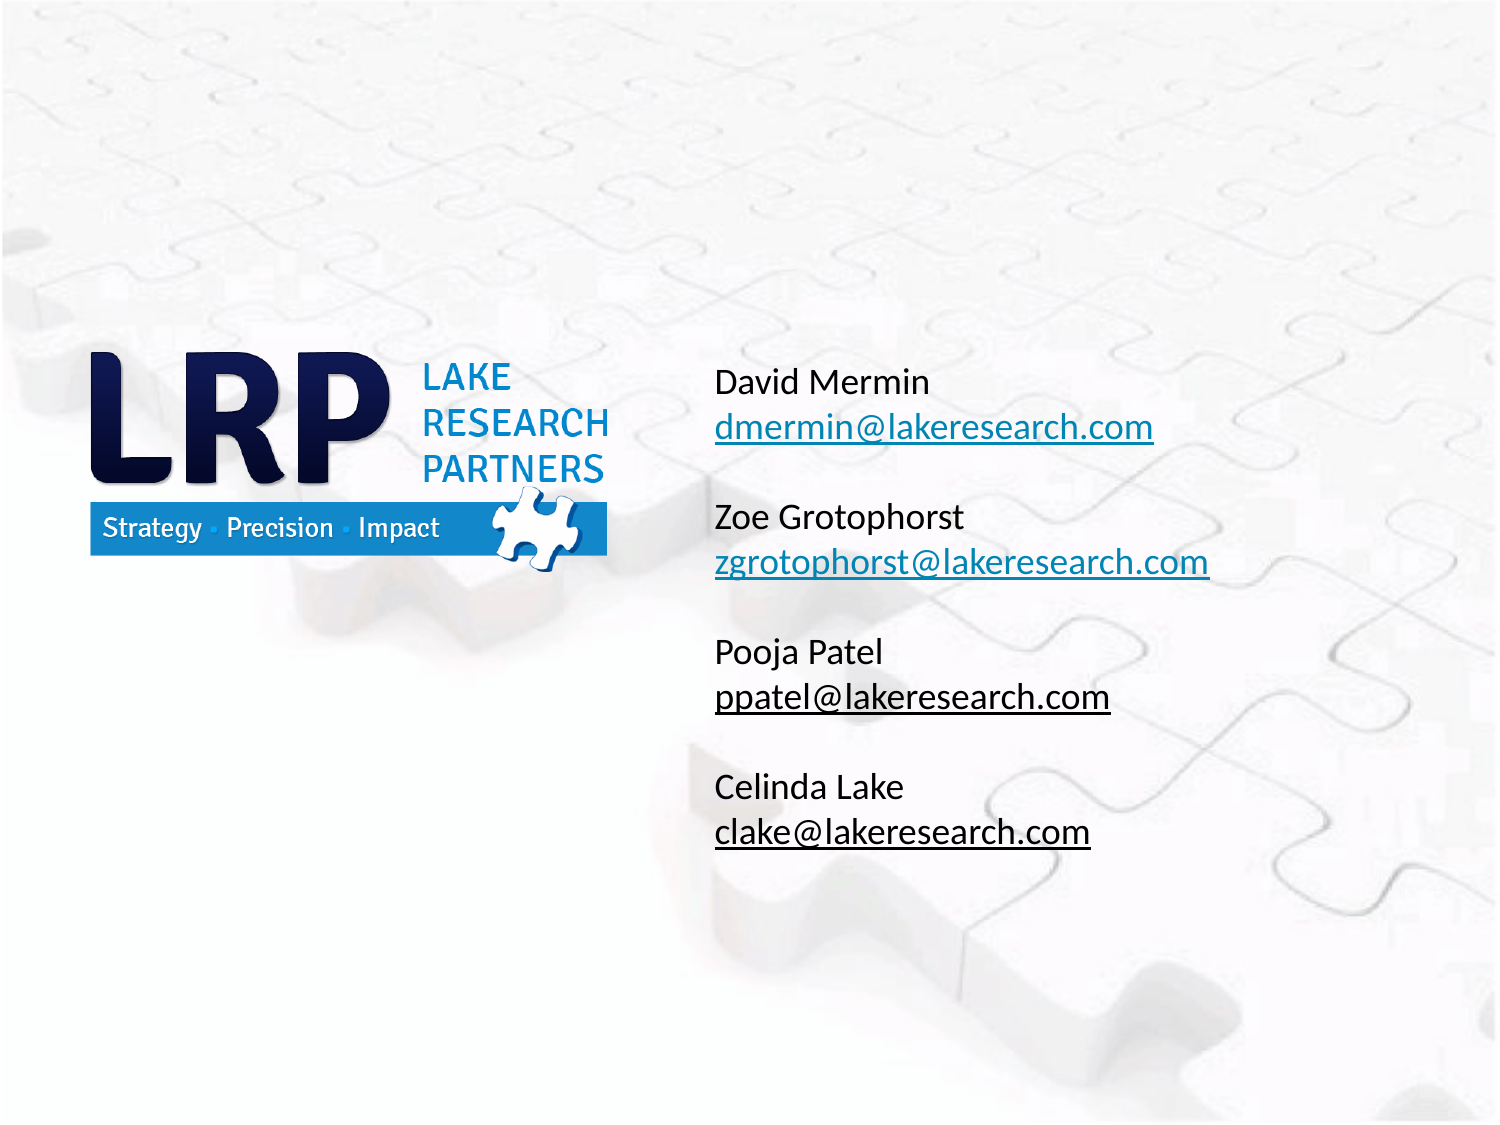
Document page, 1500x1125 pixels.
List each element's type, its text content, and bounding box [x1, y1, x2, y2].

picture [2, 0, 1500, 1125]
text_box David Mermin dmermin@lakeresearch.com Zoe Grotophorst zgrotophorst@lakeresearch.com Pooja Patel ppatel@lakeresearch.com Celinda Lake clake@lakeresearch.com [699, 349, 1288, 905]
